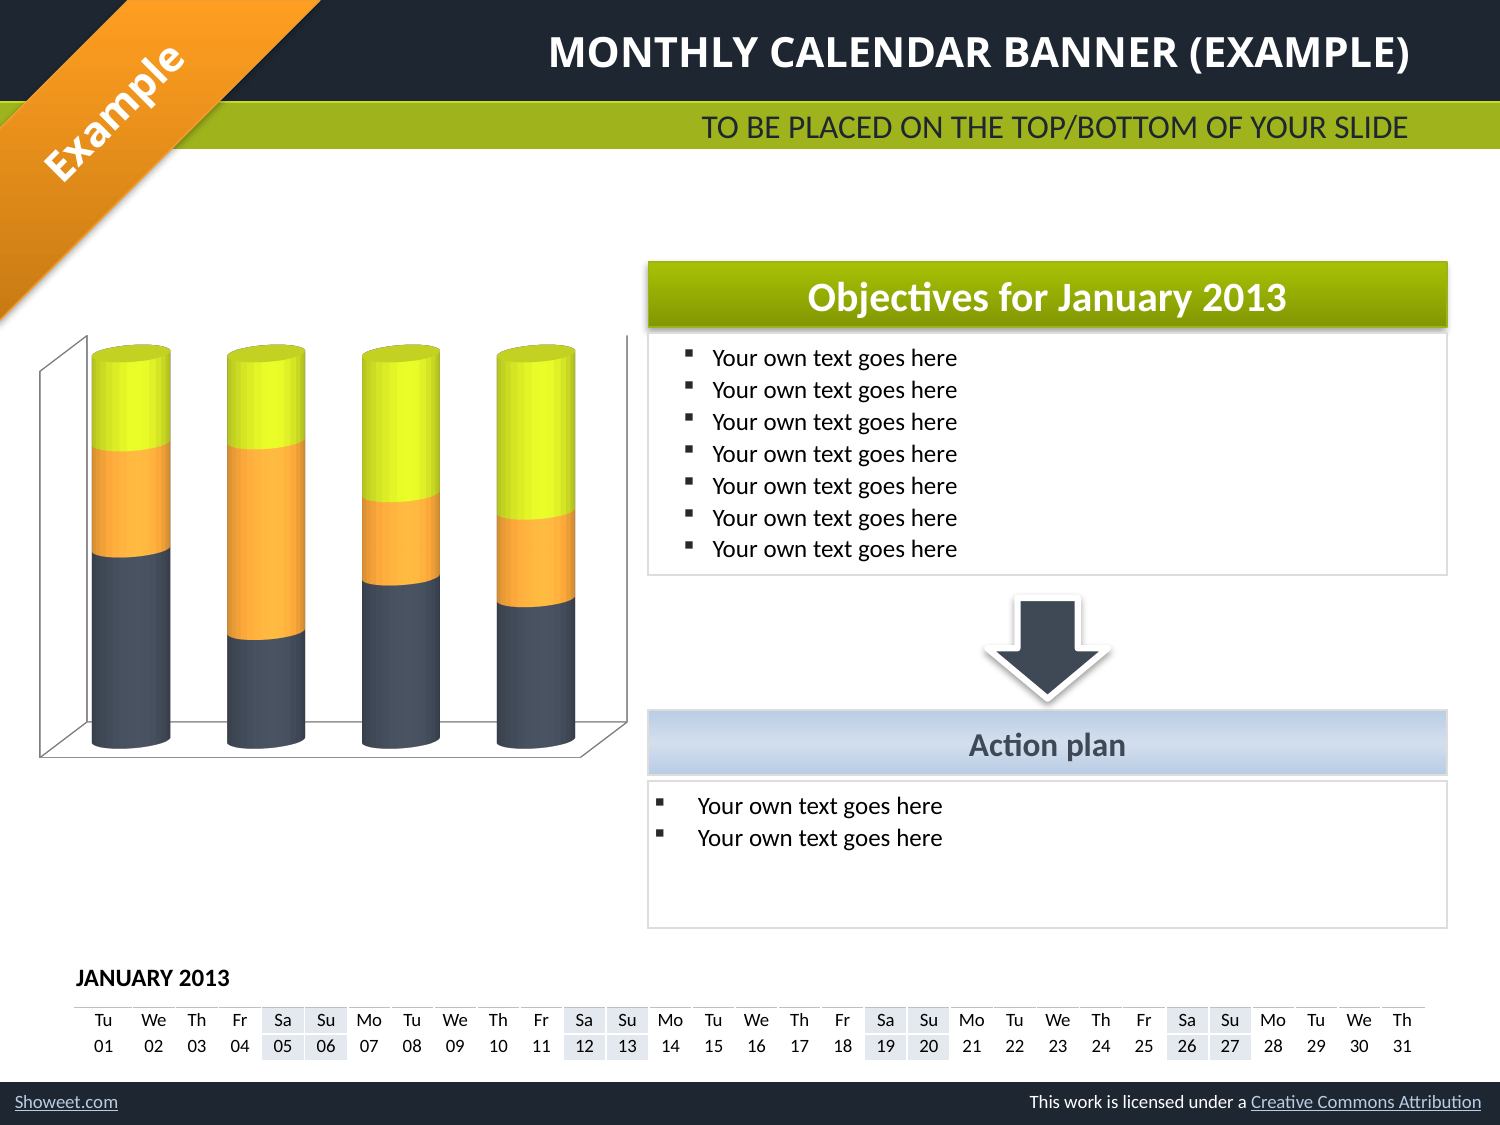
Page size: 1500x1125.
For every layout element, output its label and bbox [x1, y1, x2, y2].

table_cell [865, 1008, 906, 1033]
table_cell [1080, 1035, 1122, 1060]
table_cell [736, 1035, 777, 1060]
table_cell [951, 1035, 993, 1060]
table_cell [650, 1008, 691, 1033]
table_cell [1253, 1008, 1294, 1033]
table_cell [176, 1008, 218, 1033]
table_cell [1296, 1035, 1337, 1060]
text_box [648, 710, 1448, 934]
table_cell [908, 1008, 949, 1033]
table_cell [1339, 1008, 1380, 1033]
table_cell [1167, 1035, 1208, 1060]
table_cell [305, 1035, 347, 1060]
table_cell [865, 1035, 906, 1060]
table_cell [76, 1035, 132, 1060]
table_cell [349, 1008, 390, 1033]
table_cell [1037, 1008, 1079, 1033]
table_cell [994, 1035, 1036, 1060]
table_cell [1210, 1035, 1251, 1060]
table_cell [133, 1035, 175, 1060]
table_cell [1167, 1008, 1208, 1033]
table_cell [822, 1035, 863, 1060]
table_cell [994, 1008, 1036, 1033]
table_cell [1210, 1008, 1251, 1033]
table_cell [435, 1035, 476, 1060]
table_cell [1253, 1035, 1294, 1060]
table_cell [951, 1008, 993, 1033]
table_cell [478, 1008, 519, 1033]
table_cell [262, 1035, 304, 1060]
table_cell [521, 1035, 562, 1060]
table_cell [1123, 1008, 1165, 1033]
table_cell [76, 1008, 132, 1033]
table_header [76, 953, 1423, 1007]
table_cell [607, 1035, 648, 1060]
table_cell [1080, 1008, 1122, 1033]
table_cell [521, 1008, 562, 1033]
table_cell [262, 1008, 304, 1033]
table_cell [392, 1035, 433, 1060]
table_cell [779, 1035, 820, 1060]
table_cell [1339, 1035, 1380, 1060]
table_cell [1382, 1035, 1423, 1060]
table_cell [779, 1008, 820, 1033]
table_cell [1382, 1008, 1423, 1033]
table_cell [305, 1008, 347, 1033]
table_cell [693, 1008, 734, 1033]
table_cell [133, 1008, 175, 1033]
subtitle [478, 102, 1425, 149]
table_cell [564, 1008, 605, 1033]
table_cell [349, 1035, 390, 1060]
table_cell [1296, 1008, 1337, 1033]
table_cell [435, 1008, 476, 1033]
table_cell [693, 1035, 734, 1060]
table_cell [564, 1035, 605, 1060]
title [478, 0, 1425, 102]
table_cell [650, 1035, 691, 1060]
table_cell [176, 1035, 218, 1060]
text_box [648, 333, 1447, 576]
table_cell [736, 1008, 777, 1033]
table_cell [822, 1008, 863, 1033]
table_cell [219, 1035, 261, 1060]
text_box [0, 0, 321, 322]
table_cell [1123, 1035, 1165, 1060]
table_cell [219, 1008, 261, 1033]
table_cell [908, 1035, 949, 1060]
table_cell [1037, 1035, 1079, 1060]
chart [24, 326, 643, 767]
table_cell [392, 1008, 433, 1033]
text_box [984, 594, 1111, 702]
table_cell [607, 1008, 648, 1033]
table_cell [478, 1035, 519, 1060]
text_box [648, 261, 1448, 328]
